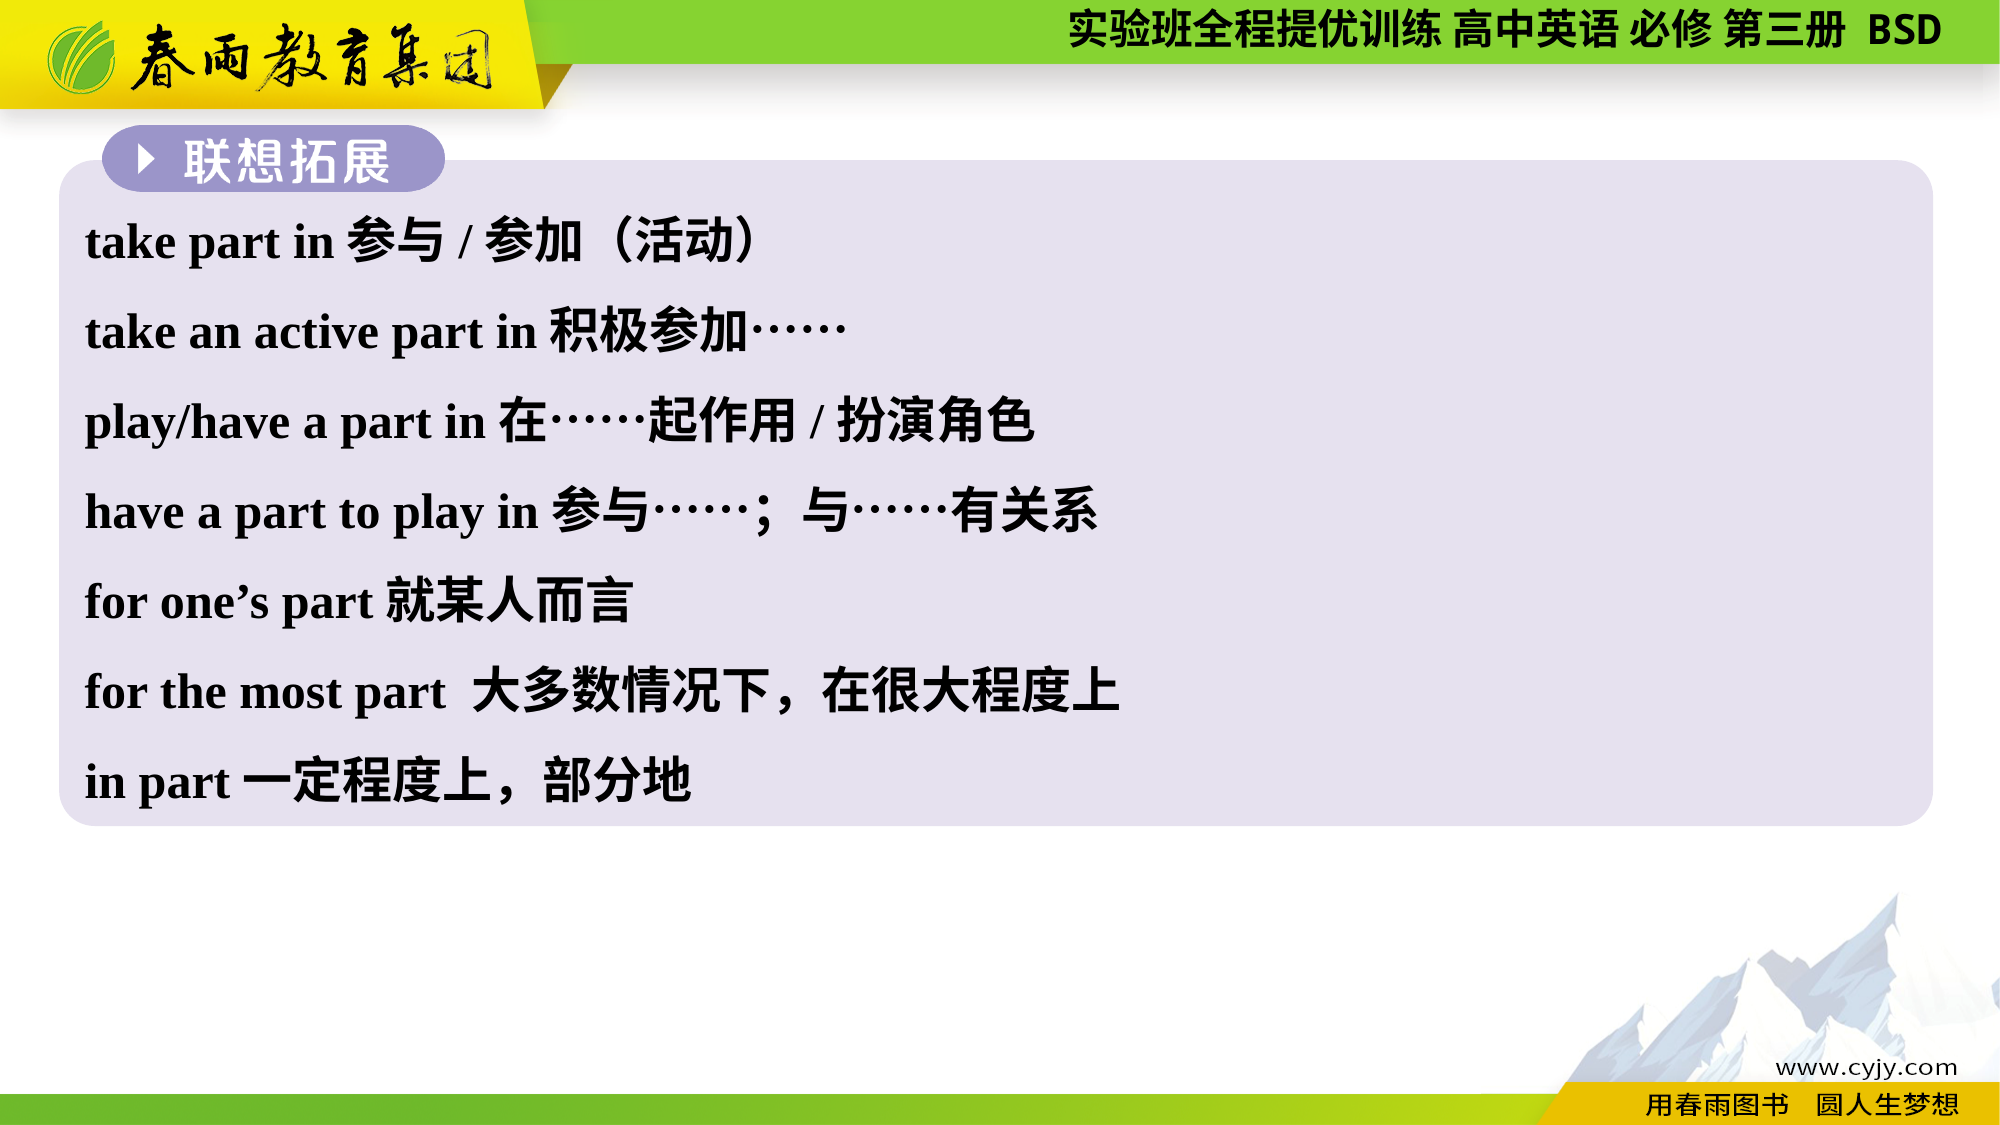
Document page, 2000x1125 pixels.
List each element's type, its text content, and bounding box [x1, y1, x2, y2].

text_box take part in参与/参加（活动） take an active part in积极参加…… play/have a part in在……起作用/扮演角色 have a part to play in参与……；与……有关系 for one’s part就某人而言 for the most part 大多数情况下，在很大程度上 in part一定程度上，部分地 [59, 160, 1934, 827]
picture [0, 0, 2000, 1125]
